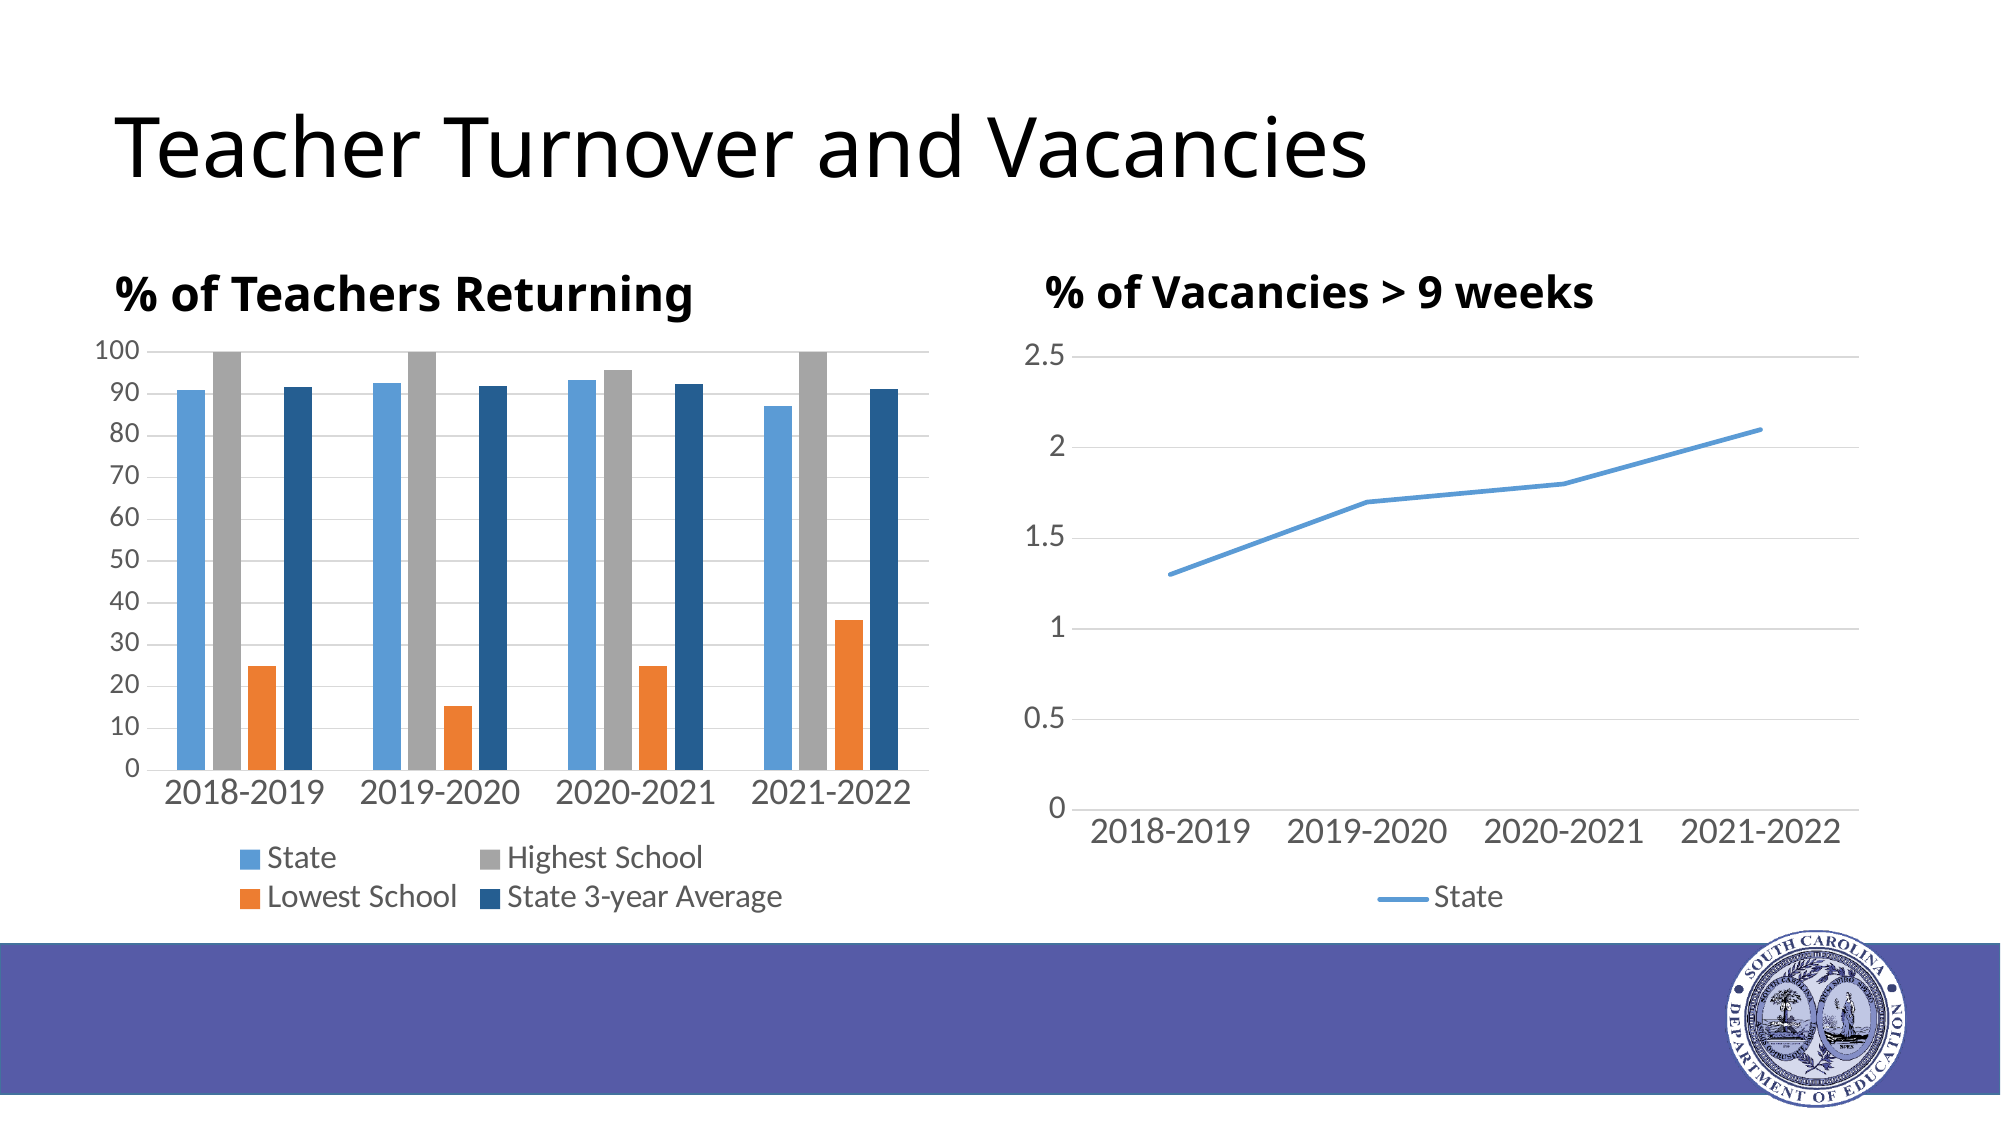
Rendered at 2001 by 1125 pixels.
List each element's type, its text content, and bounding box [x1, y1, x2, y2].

list % of Vacancies > 9 weeks [1029, 262, 1900, 326]
list % of Teachers Returning [99, 262, 970, 329]
chart [1006, 328, 1877, 923]
picture [1723, 928, 1907, 1109]
chart [76, 325, 947, 923]
title Teacher Turnover and Vacancies [99, 53, 1900, 249]
